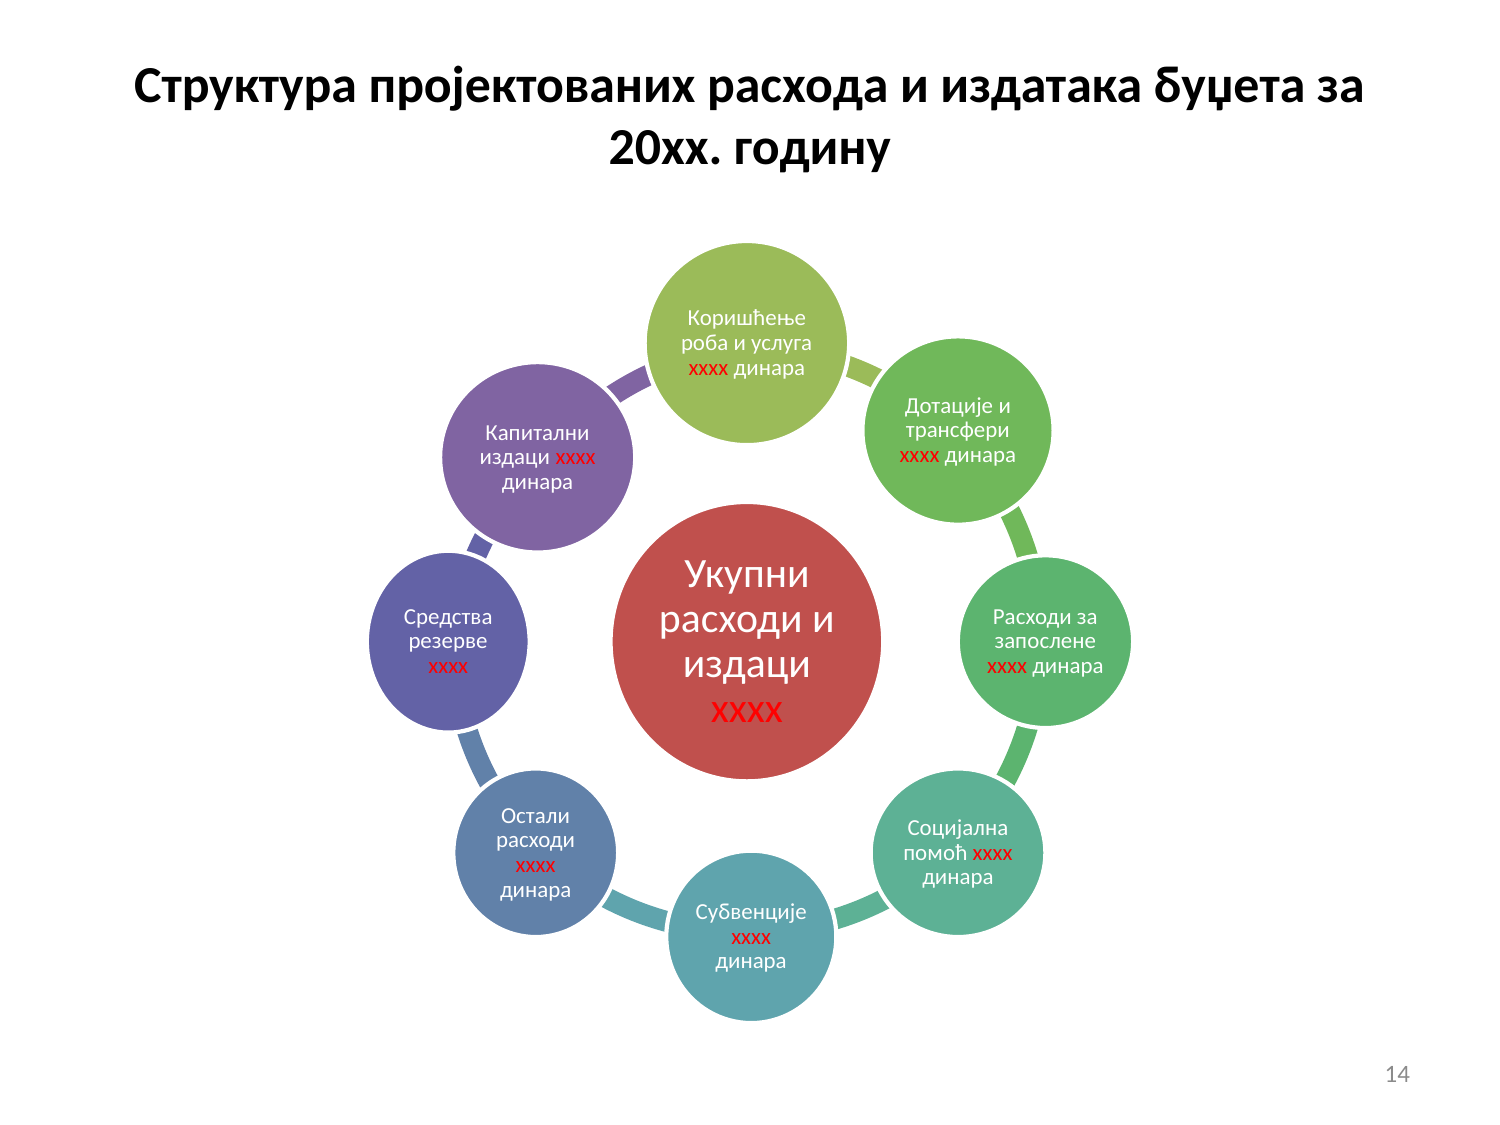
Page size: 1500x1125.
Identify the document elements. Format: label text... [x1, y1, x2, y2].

title Структура пројектованих расхода и издатака буџета за 20хх. годину [75, 42, 1425, 183]
slide_number 14 [1074, 1042, 1425, 1103]
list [74, 262, 1426, 1006]
